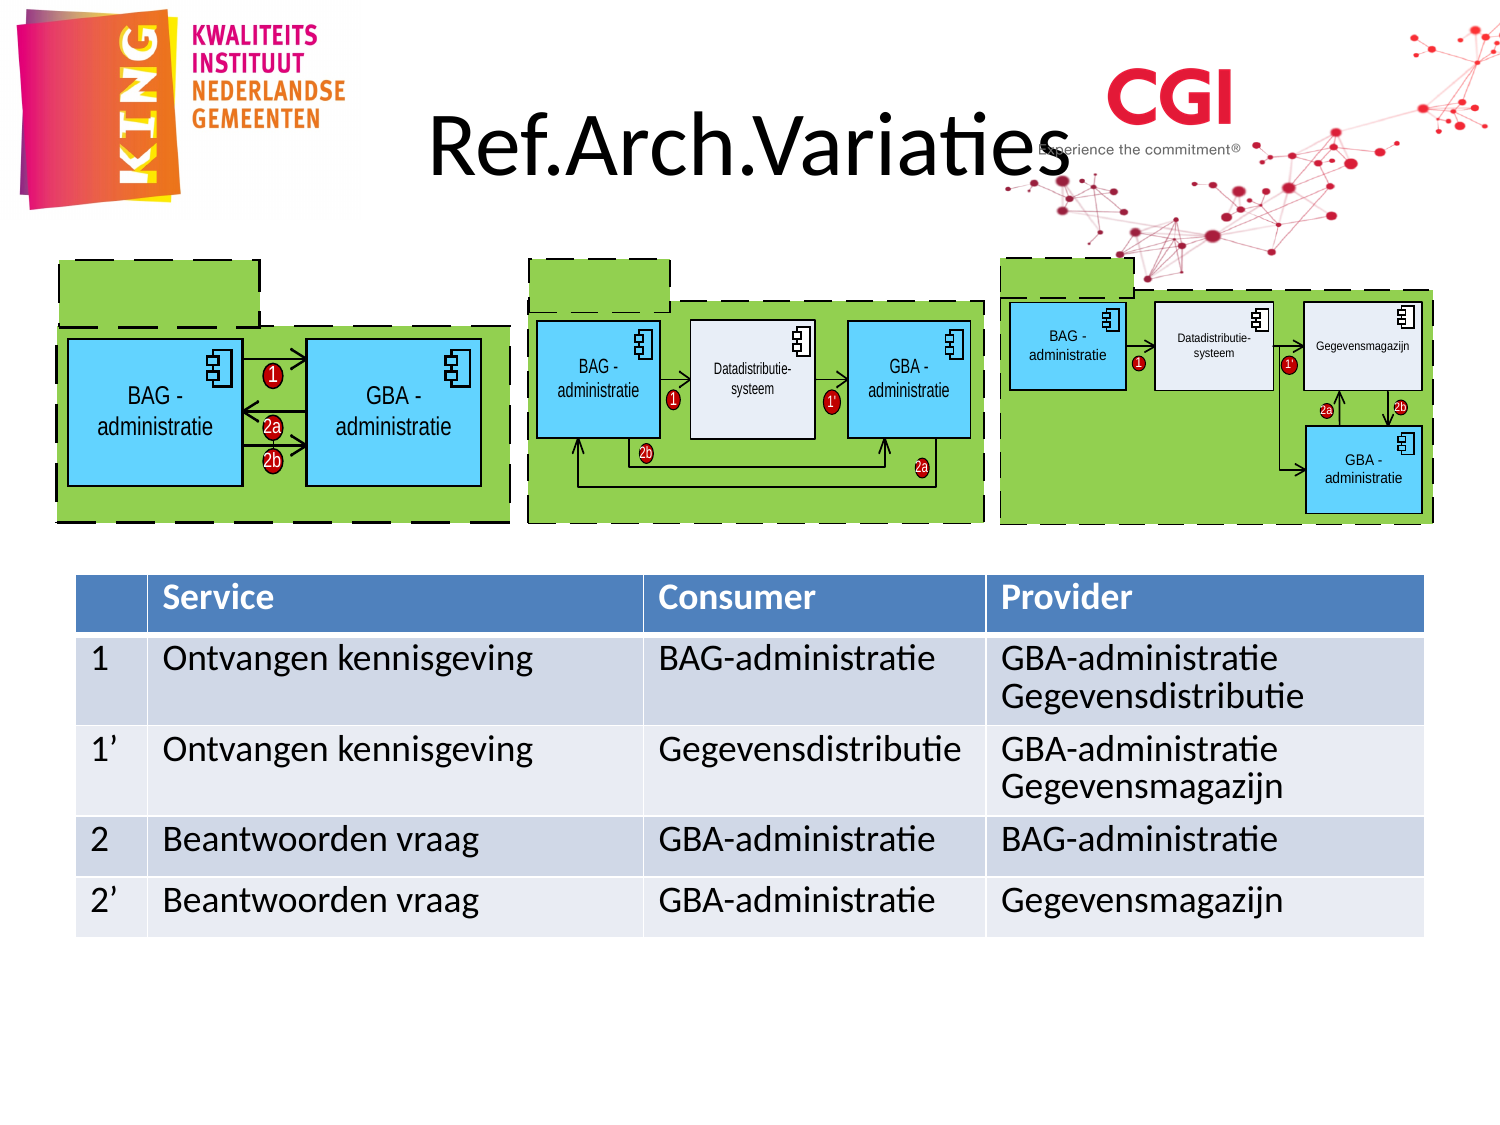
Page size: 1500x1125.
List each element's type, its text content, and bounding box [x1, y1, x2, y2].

table_cell GBA-administratie Gegevensmagazijn [987, 726, 1424, 815]
table_cell GBA-administratie [644, 817, 985, 876]
table_cell Beantwoorden vraag [148, 878, 643, 937]
table_cell 2’ [76, 878, 147, 937]
table_cell GBA-administratie Gegevensdistributie [987, 638, 1424, 725]
table_header Service [148, 575, 643, 632]
table_header Consumer [644, 575, 985, 632]
table_header [76, 575, 147, 632]
table_header Provider [987, 575, 1424, 632]
picture [525, 0, 1500, 528]
table_cell Ontvangen kennisgeving [148, 726, 643, 815]
title Ref.Arch.Variaties [75, 45, 980, 233]
table_cell BAG-administratie [644, 638, 985, 725]
table_cell 1 [76, 638, 147, 725]
picture [0, 0, 361, 221]
table_cell Gegevensdistributie [644, 726, 985, 815]
table_cell BAG-administratie [987, 817, 1424, 876]
table_cell 1’ [76, 726, 147, 815]
table_cell 2 [76, 817, 147, 876]
table_cell Ontvangen kennisgeving [148, 638, 643, 725]
table_cell GBA-administratie [644, 878, 985, 937]
table_cell Gegevensmagazijn [987, 878, 1424, 937]
picture [52, 255, 514, 528]
table_cell Beantwoorden vraag [148, 817, 643, 876]
